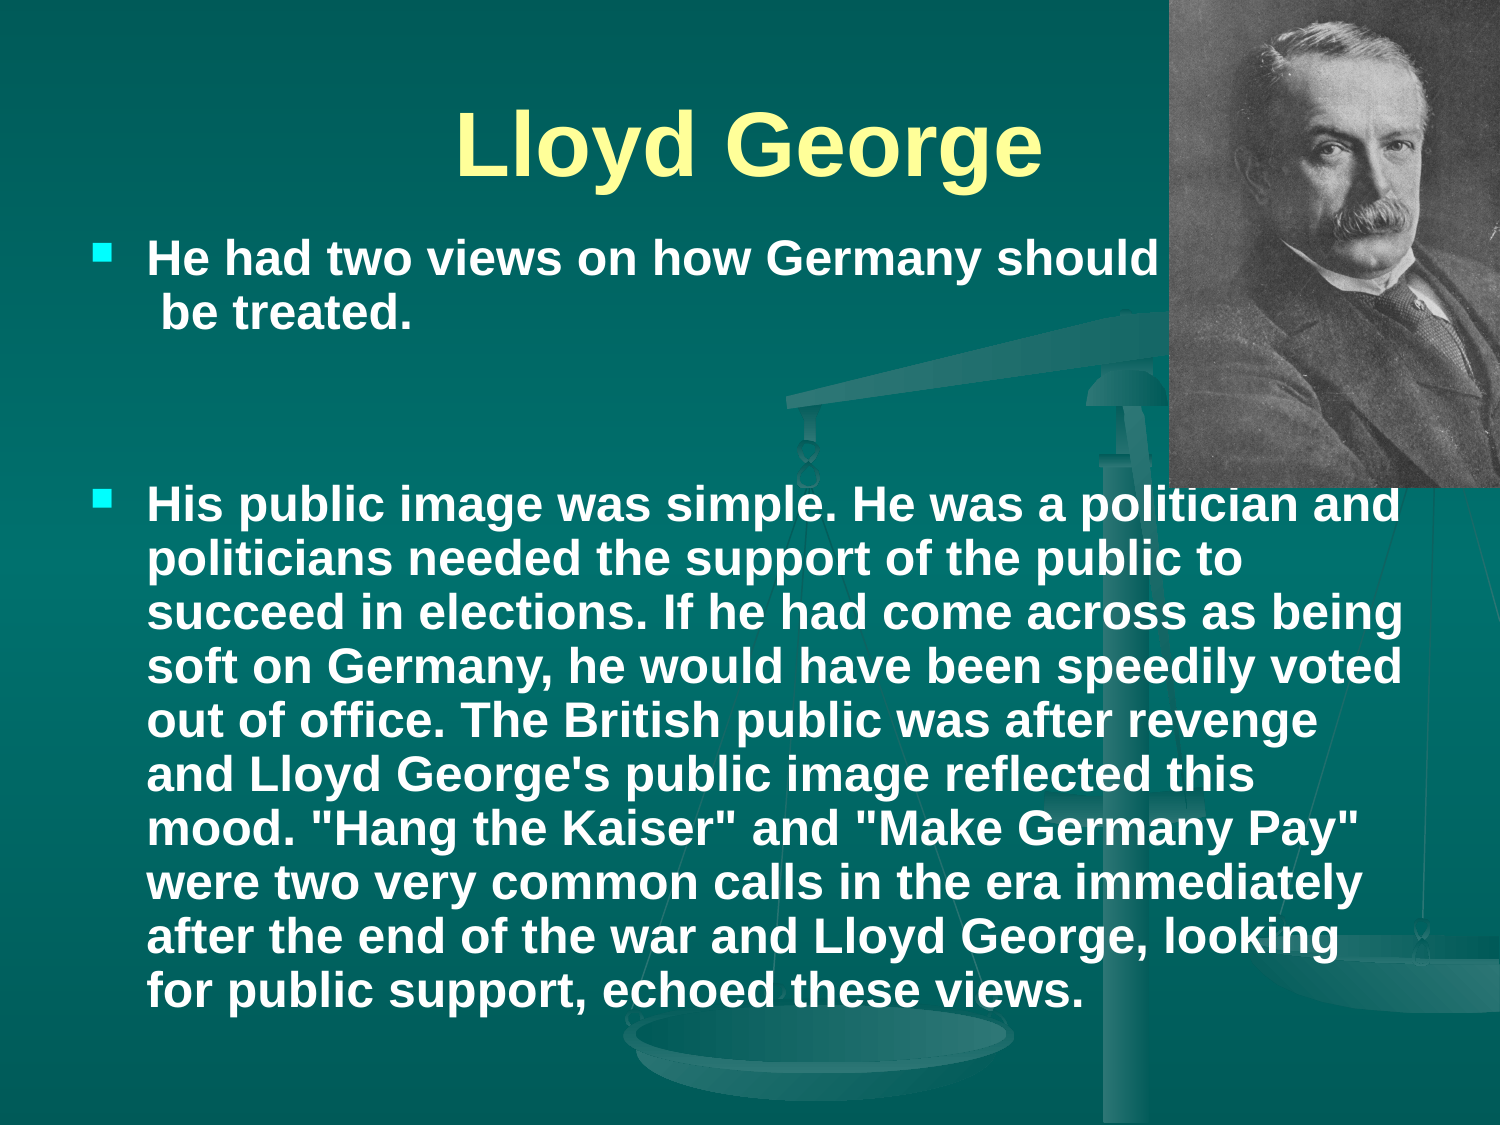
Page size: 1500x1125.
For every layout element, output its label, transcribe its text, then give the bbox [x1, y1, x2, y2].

picture [1169, 0, 1500, 488]
title Lloyd George [74, 45, 1164, 224]
list He had two views on how Germany should be treated. His public image was simple. He was a politician and politicians needed the support of the public to succeed in elections. If he had come across as being soft on Germany, he would have been speedily voted out of office. The British public was after revenge and Lloyd George's public image reflected this mood. "Hang the Kaiser" and "Make Germany Pay" were two very common calls in the era immediately after the end of the war and Lloyd George, looking for public support, echoed these views. [74, 224, 1426, 1101]
